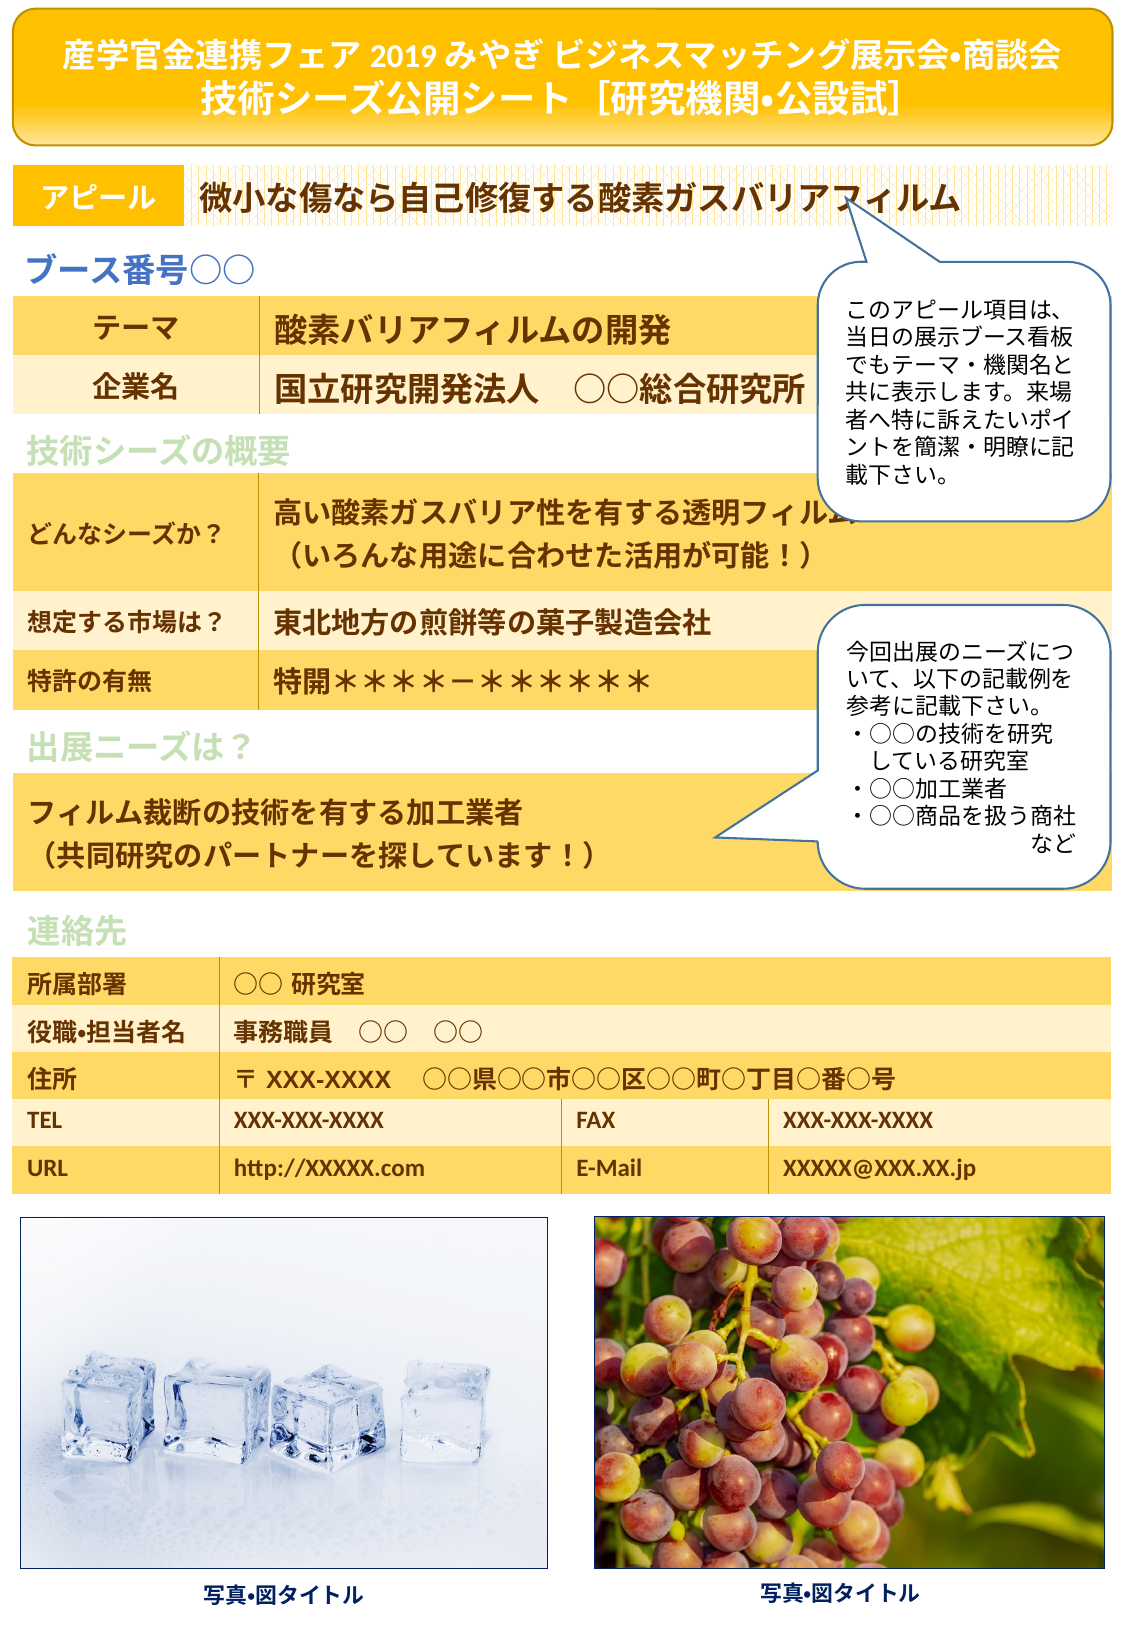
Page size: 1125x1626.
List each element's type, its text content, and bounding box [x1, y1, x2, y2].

table_cell XXXXX@XXX.XX.jp [769, 1146, 1111, 1194]
table_cell E-Mail [562, 1146, 768, 1194]
picture [20, 1216, 548, 1569]
table_header アピール [13, 165, 184, 226]
table_header どんなシーズか？ [13, 477, 258, 591]
table_cell 特開＊＊＊＊－＊＊＊＊＊＊ [259, 650, 816, 710]
picture [594, 1216, 1105, 1569]
table_cell XXX-XXX-XXXX [220, 1099, 561, 1146]
table_cell 想定する市場は？ [13, 591, 258, 650]
text_box 出展ニーズは？ [13, 719, 272, 773]
text_box 技術シーズの概要 [13, 423, 305, 477]
table_header 微小な傷なら自己修復する酸素ガスバリアフィルム [184, 165, 1112, 226]
table_cell TEL [12, 1099, 219, 1146]
table_cell 住所 [12, 1052, 219, 1099]
table_header テーマ [13, 296, 259, 355]
text_box このアピール項目は、当日の展示ブース看板でもテーマ・機関名と共に表示します。来場者へ特に訴えたいポイントを簡潔・明瞭に記載下さい。 [816, 195, 1112, 523]
table_cell 特許の有無 [13, 650, 258, 710]
table_cell 企業名 [13, 355, 259, 414]
text_box 連絡先 [14, 903, 142, 957]
table_cell XXX-XXX-XXXX [769, 1099, 1111, 1146]
table_header フィルム裁断の技術を有する加工業者 （共同研究のパートナーを探しています！） [13, 773, 1112, 891]
table_cell http://XXXXX.com [220, 1146, 561, 1194]
text_box 今回出展のニーズについて、以下の記載例を参考に記載下さい。 ・○○の技術を研究 している研究室 ・○○加工業者 ・○○商品を扱う商社 など [711, 603, 1112, 890]
table_cell 役職・担当者名 [12, 1005, 219, 1052]
table_cell 東北地方の煎餅等の菓子製造会社 [259, 591, 1112, 650]
table_cell FAX [562, 1099, 768, 1146]
text_box 産学官金連携フェア2019みやぎ ビジネスマッチング展示会・商談会 技術シーズ公開シート［研究機関・公設試］ [11, 7, 1114, 147]
table_cell 国立研究開発法人 ○○総合研究所 [260, 355, 816, 414]
table_header 所属部署 [12, 957, 219, 1005]
table_header 高い酸素ガスバリア性を有する透明フィルム （いろんな用途に合わせた活用が可能！） [259, 473, 1112, 591]
table_cell URL [12, 1146, 219, 1194]
table_cell 〒XXX-XXXX ○○県○○市○○区○○町○丁目○番○号 [220, 1052, 1111, 1099]
table_header ○○研究室 [220, 957, 1111, 1005]
table_header 酸素バリアフィルムの開発 [260, 296, 817, 355]
text_box 写真・図タイトル [715, 1571, 966, 1613]
table_cell 事務職員 ○○ ○○ [220, 1005, 1111, 1052]
text_box 写真・図タイトル [159, 1574, 410, 1616]
text_box ブース番号○○ [11, 242, 270, 297]
